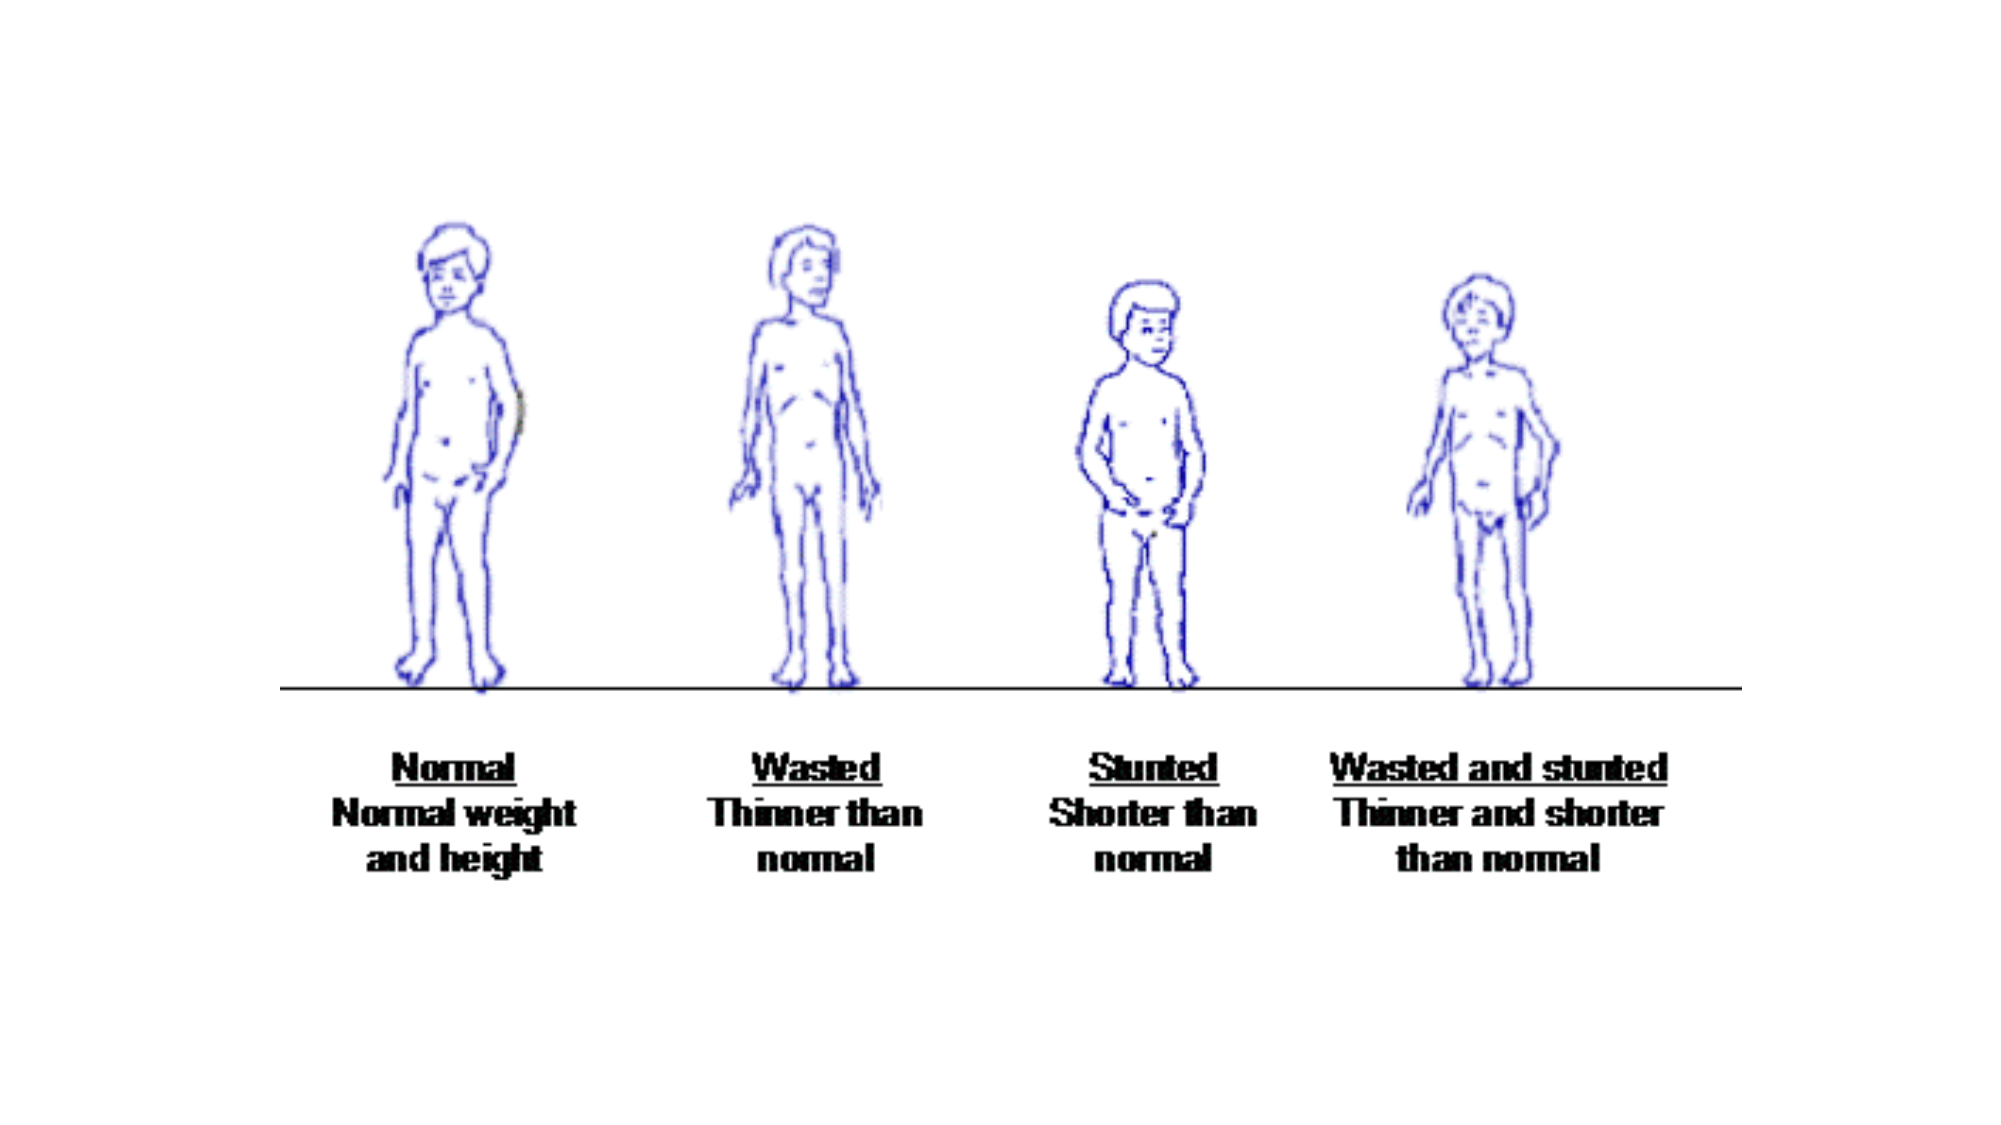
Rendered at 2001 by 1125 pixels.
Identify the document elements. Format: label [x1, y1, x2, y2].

picture [280, 178, 1742, 912]
